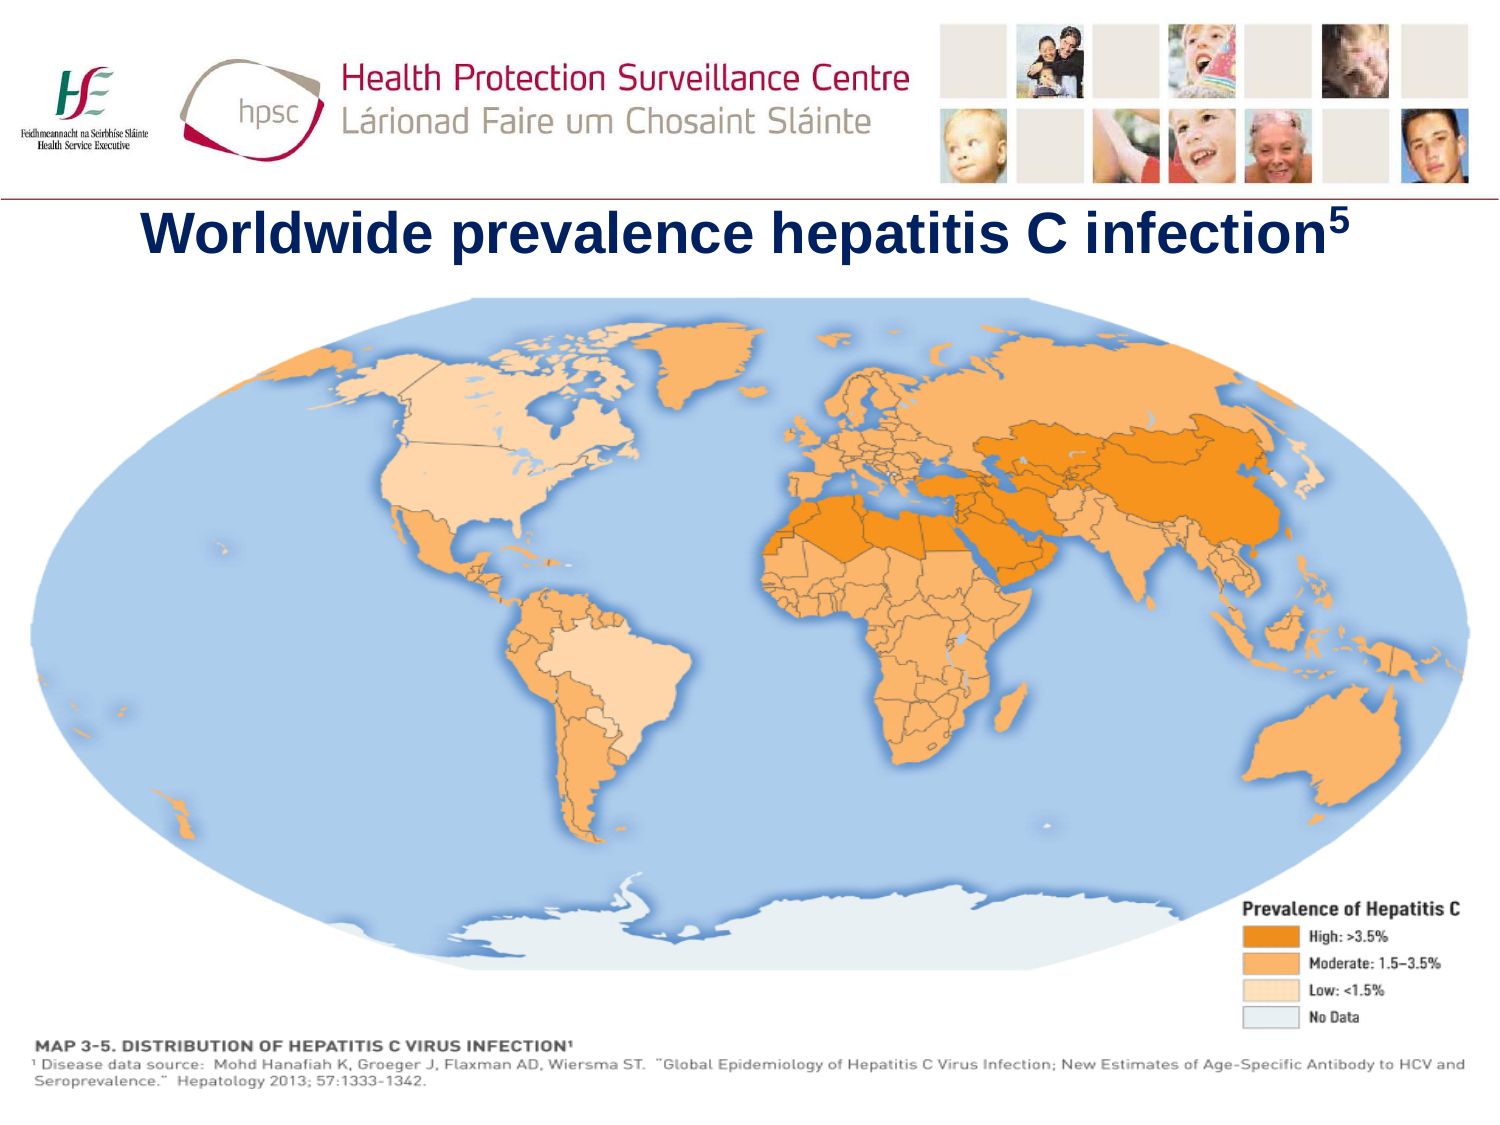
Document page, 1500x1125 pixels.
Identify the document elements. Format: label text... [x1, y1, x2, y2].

picture [0, 0, 1500, 201]
title Worldwide prevalence hepatitis C infection5 [70, 210, 1421, 277]
picture [29, 278, 1483, 1115]
